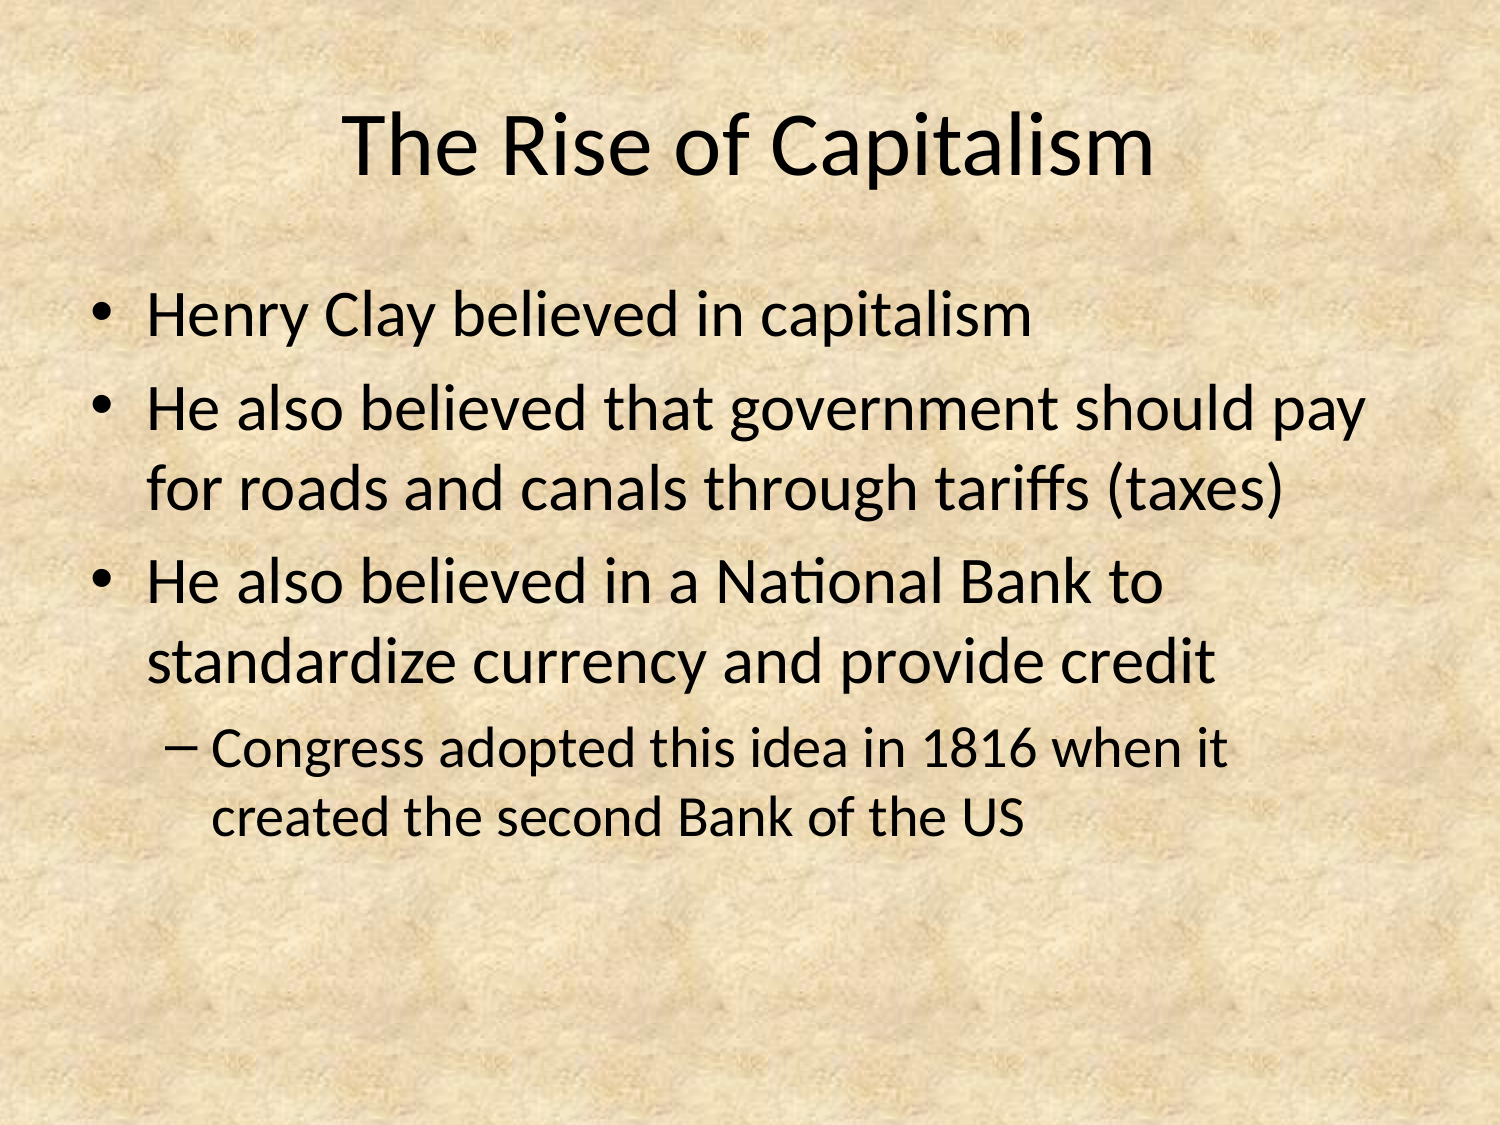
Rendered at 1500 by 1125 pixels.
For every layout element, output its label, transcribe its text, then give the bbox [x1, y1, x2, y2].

picture [0, 0, 1500, 1125]
list Henry Clay believed in capitalism He also believed that government should pay for roads and canals through tariffs (taxes) He also believed in a National Bank to standardize currency and provide credit Congress adopted this idea in 1816 when it created the second Bank of the US [75, 262, 1425, 1005]
title The Rise of Capitalism [75, 45, 1425, 233]
